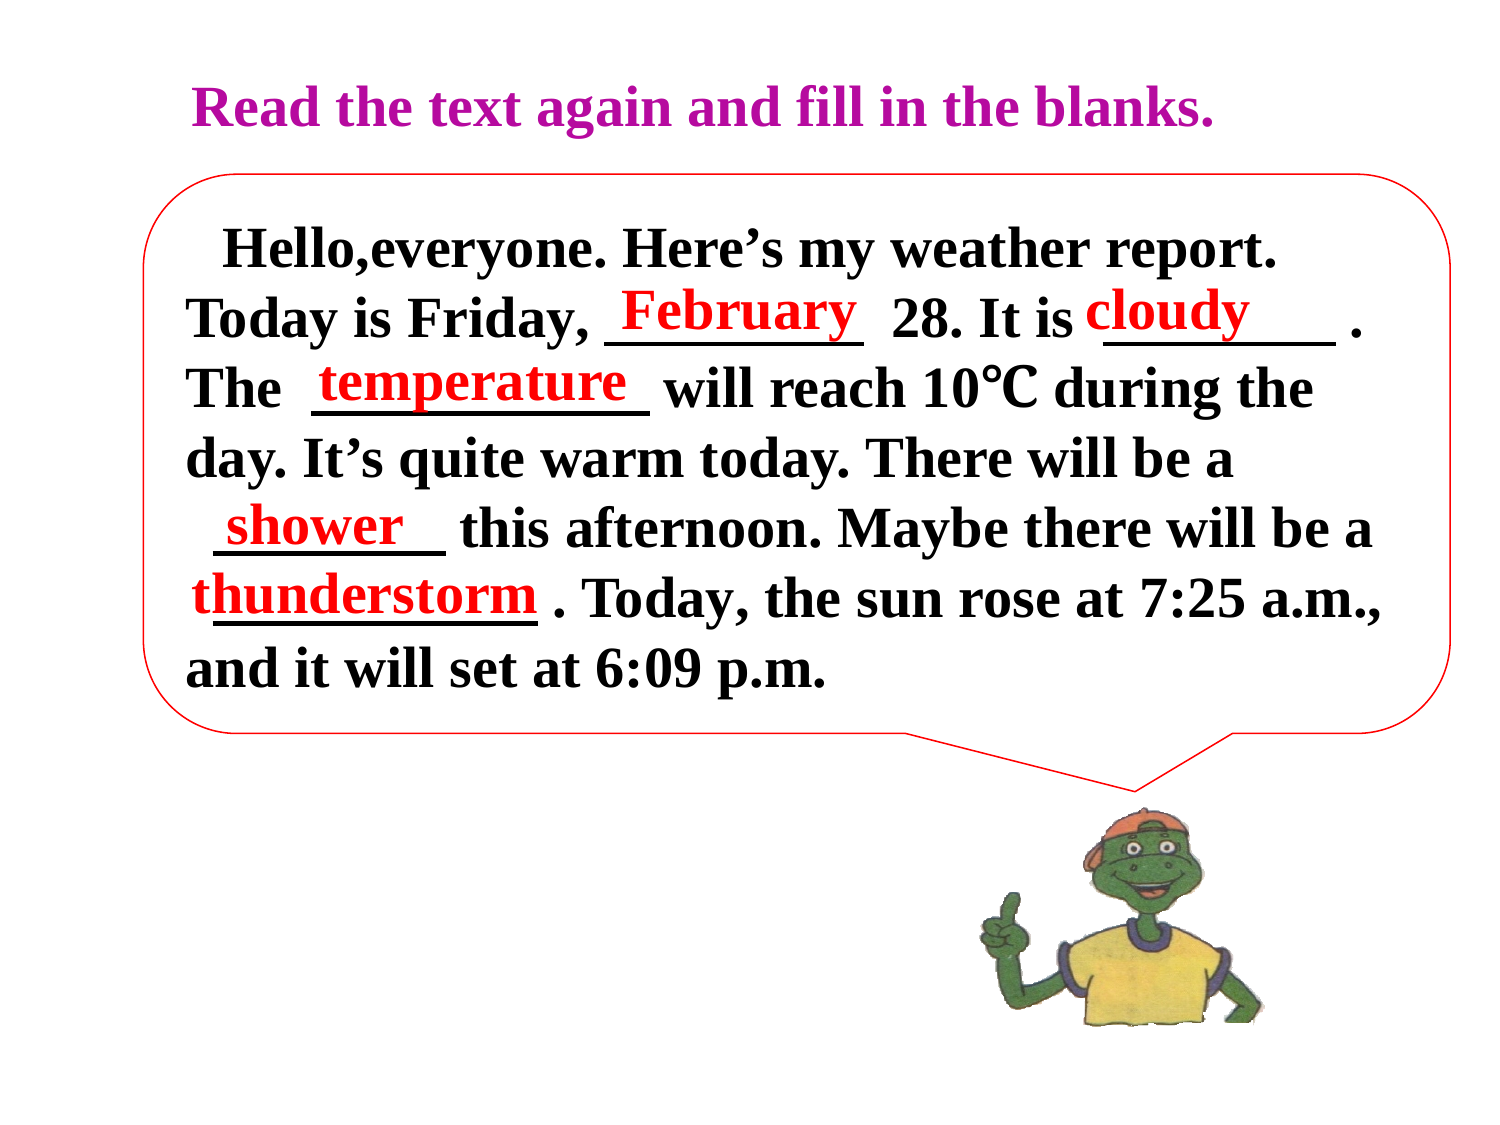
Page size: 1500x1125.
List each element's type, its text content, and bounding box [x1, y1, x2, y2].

text_box temperature [303, 335, 643, 420]
text_box shower [211, 478, 420, 547]
text_box February [606, 263, 873, 349]
picture [978, 806, 1267, 1028]
text_box Read the text again and fill in the blanks. [177, 60, 1266, 145]
text_box cloudy [1070, 263, 1266, 349]
text_box thunderstorm [177, 547, 554, 633]
text_box Hello,everyone. Here’s my weather report. Today is Friday, 28. It is . The will reach 10℃ during the day. It’s quite warm today. There will be a this afternoon. Maybe there will be a . Today, the sun rose at 7:25 a.m., and it will set at 6:09 p.m. [143, 174, 1451, 792]
